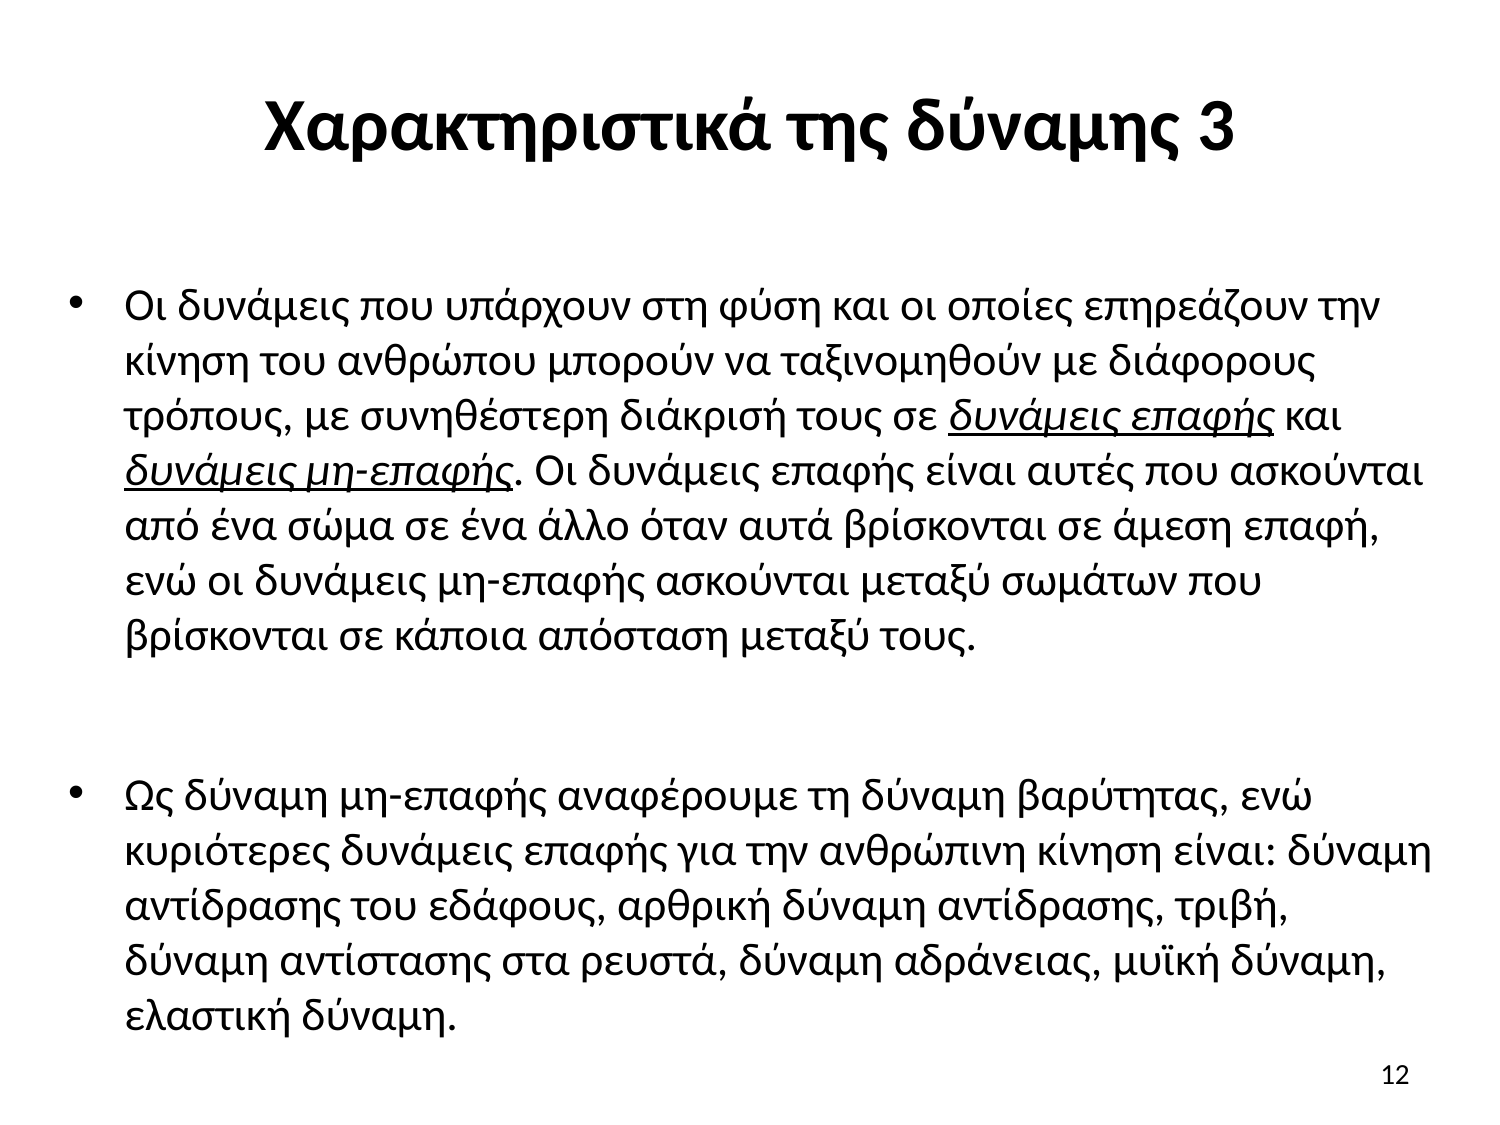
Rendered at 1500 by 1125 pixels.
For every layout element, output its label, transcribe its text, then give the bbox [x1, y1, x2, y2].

list Οι δυνάμεις που υπάρχουν στη φύση και οι οποίες επηρεάζουν την κίνηση του ανθρώπου μπορούν να ταξινομηθούν με διάφορους τρόπους, με συνηθέστερη διάκρισή τους σε δυνάμεις επαφής και δυνάμεις μη-επαφής. Οι δυνάμεις επαφής είναι αυτές που ασκούνται από ένα σώμα σε ένα άλλο όταν αυτά βρίσκονται σε άμεση επαφή, ενώ οι δυνάμεις μη-επαφής ασκούνται μεταξύ σωμάτων που βρίσκονται σε κάποια απόσταση μεταξύ τους. Ως δύναμη μη-επαφής αναφέρουμε τη δύναμη βαρύτητας, ενώ κυριότερες δυνάμεις επαφής για την ανθρώπινη κίνηση είναι: δύναμη αντίδρασης του εδάφους, αρθρική δύναμη αντίδρασης, τριβή, δύναμη αντίστασης στα ρευστά, δύναμη αδράνειας, μυϊκή δύναμη, ελαστική δύναμη. [53, 267, 1459, 1083]
slide_number 12 [1074, 1042, 1425, 1103]
title Χαρακτηριστικά της δύναμης 3 [75, 45, 1425, 197]
